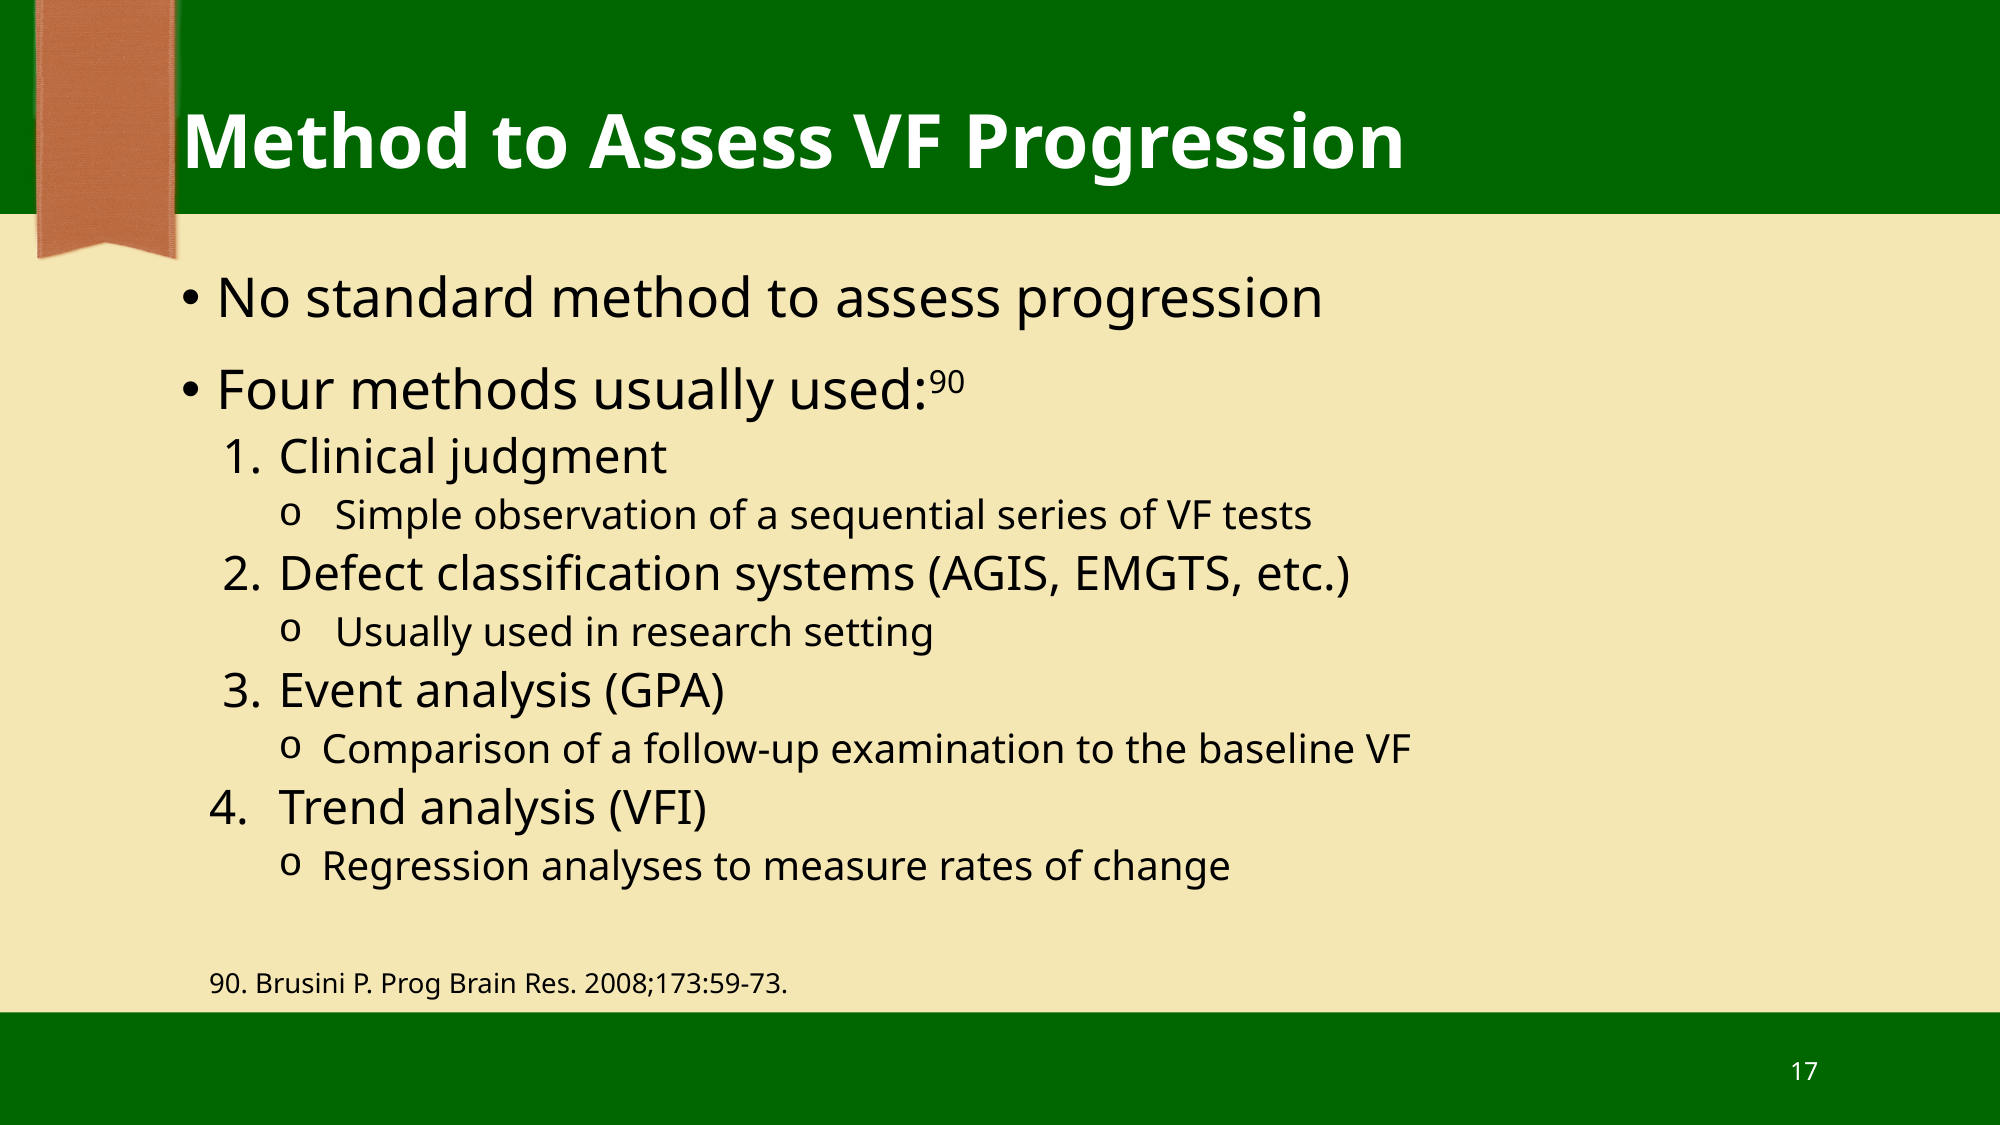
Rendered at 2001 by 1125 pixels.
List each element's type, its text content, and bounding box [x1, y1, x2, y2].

list No standard method to assess progression Four methods usually used:90 Clinical judgment Simple observation of a sequential series of VF tests Defect classification systems (AGIS, EMGTS, etc.) Usually used in research setting Event analysis (GPA) Comparison of a follow-up examination to the baseline VF Trend analysis (VFI) Regression analyses to measure rates of change 90. Brusini P. Prog Brain Res. 2008;173:59-73. [181, 262, 1675, 1010]
title Method to Assess VF Progression [181, 12, 1819, 193]
slide_number 17 [1518, 1042, 1819, 1103]
